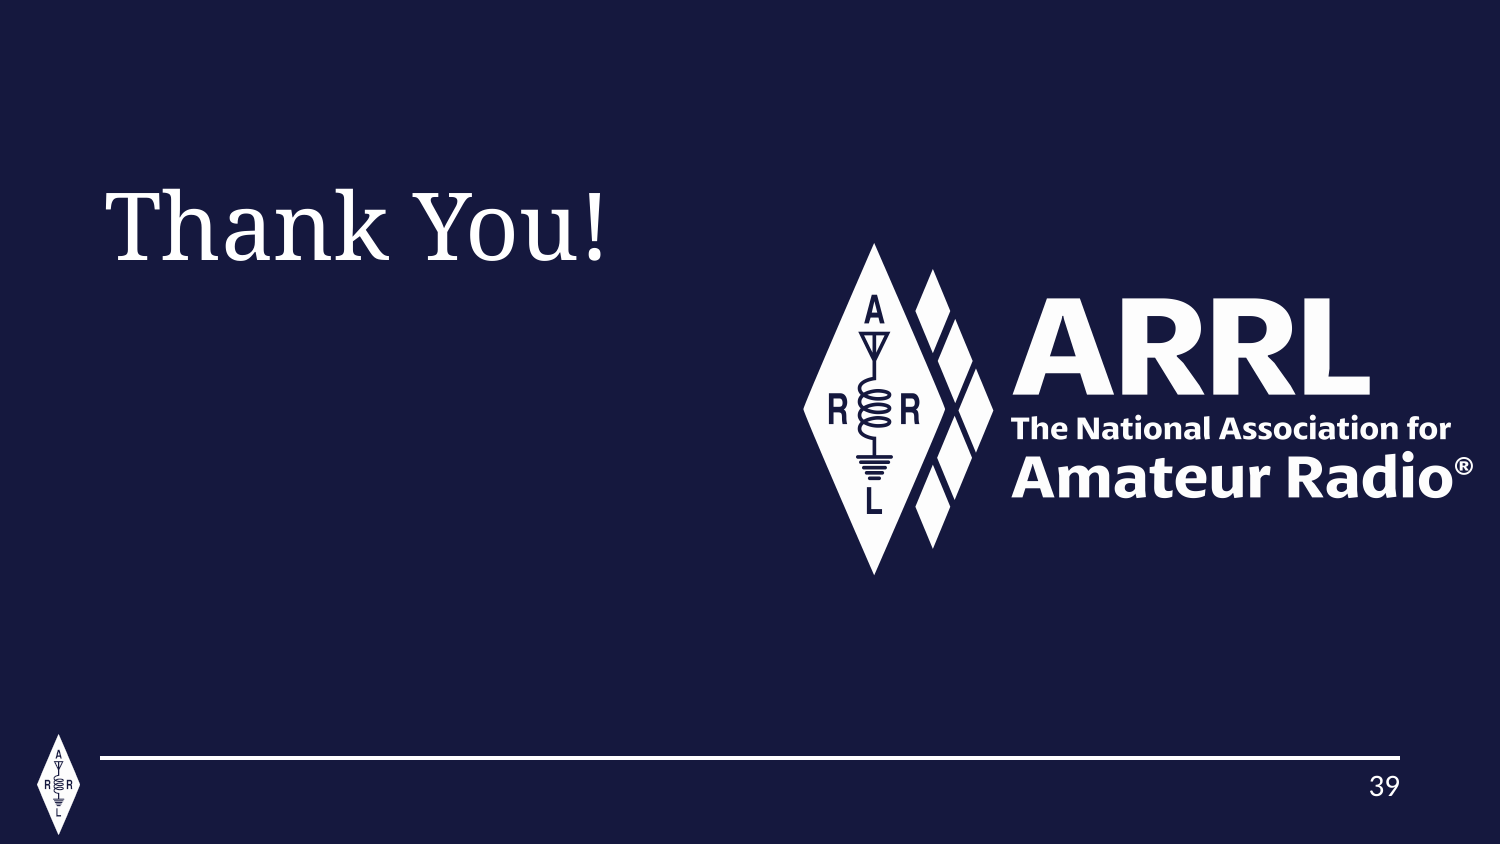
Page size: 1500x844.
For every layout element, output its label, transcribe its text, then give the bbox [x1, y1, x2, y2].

slide_number 39 [1302, 761, 1400, 807]
title Thank You! [104, 135, 621, 287]
picture [801, 239, 1478, 580]
picture [37, 734, 80, 835]
